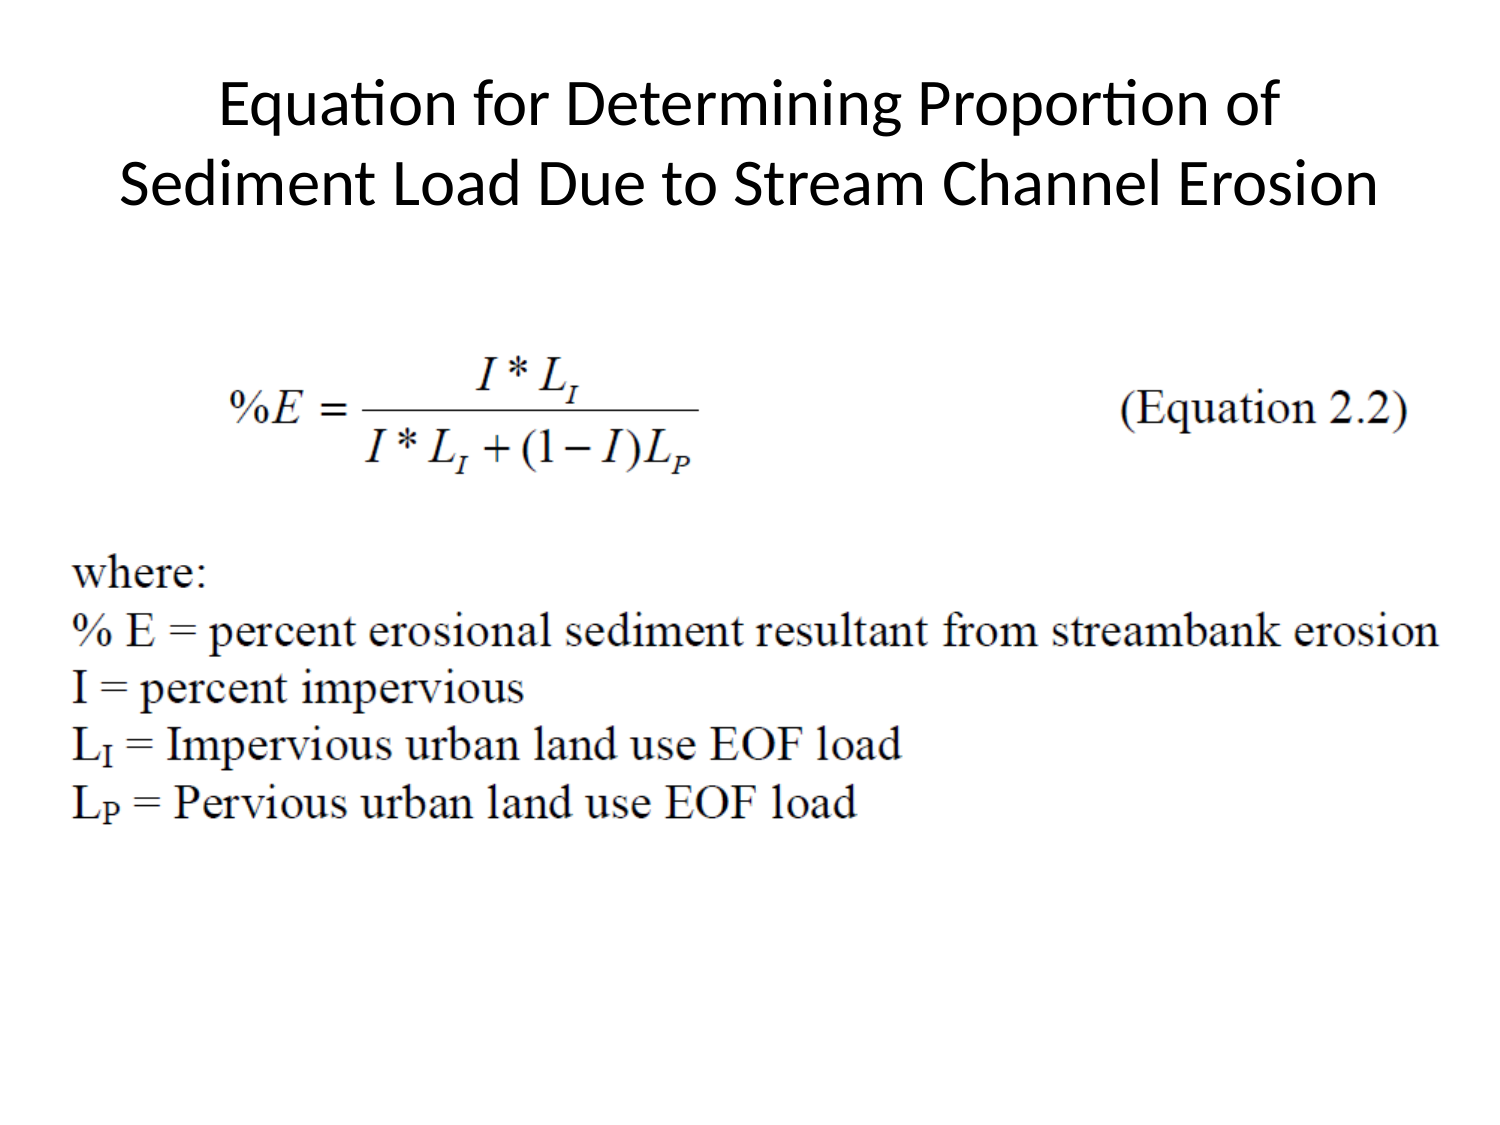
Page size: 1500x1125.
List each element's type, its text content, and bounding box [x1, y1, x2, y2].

picture [0, 298, 1500, 851]
title Equation for Determining Proportion of Sediment Load Due to Stream Channel Erosion [75, 45, 1425, 233]
